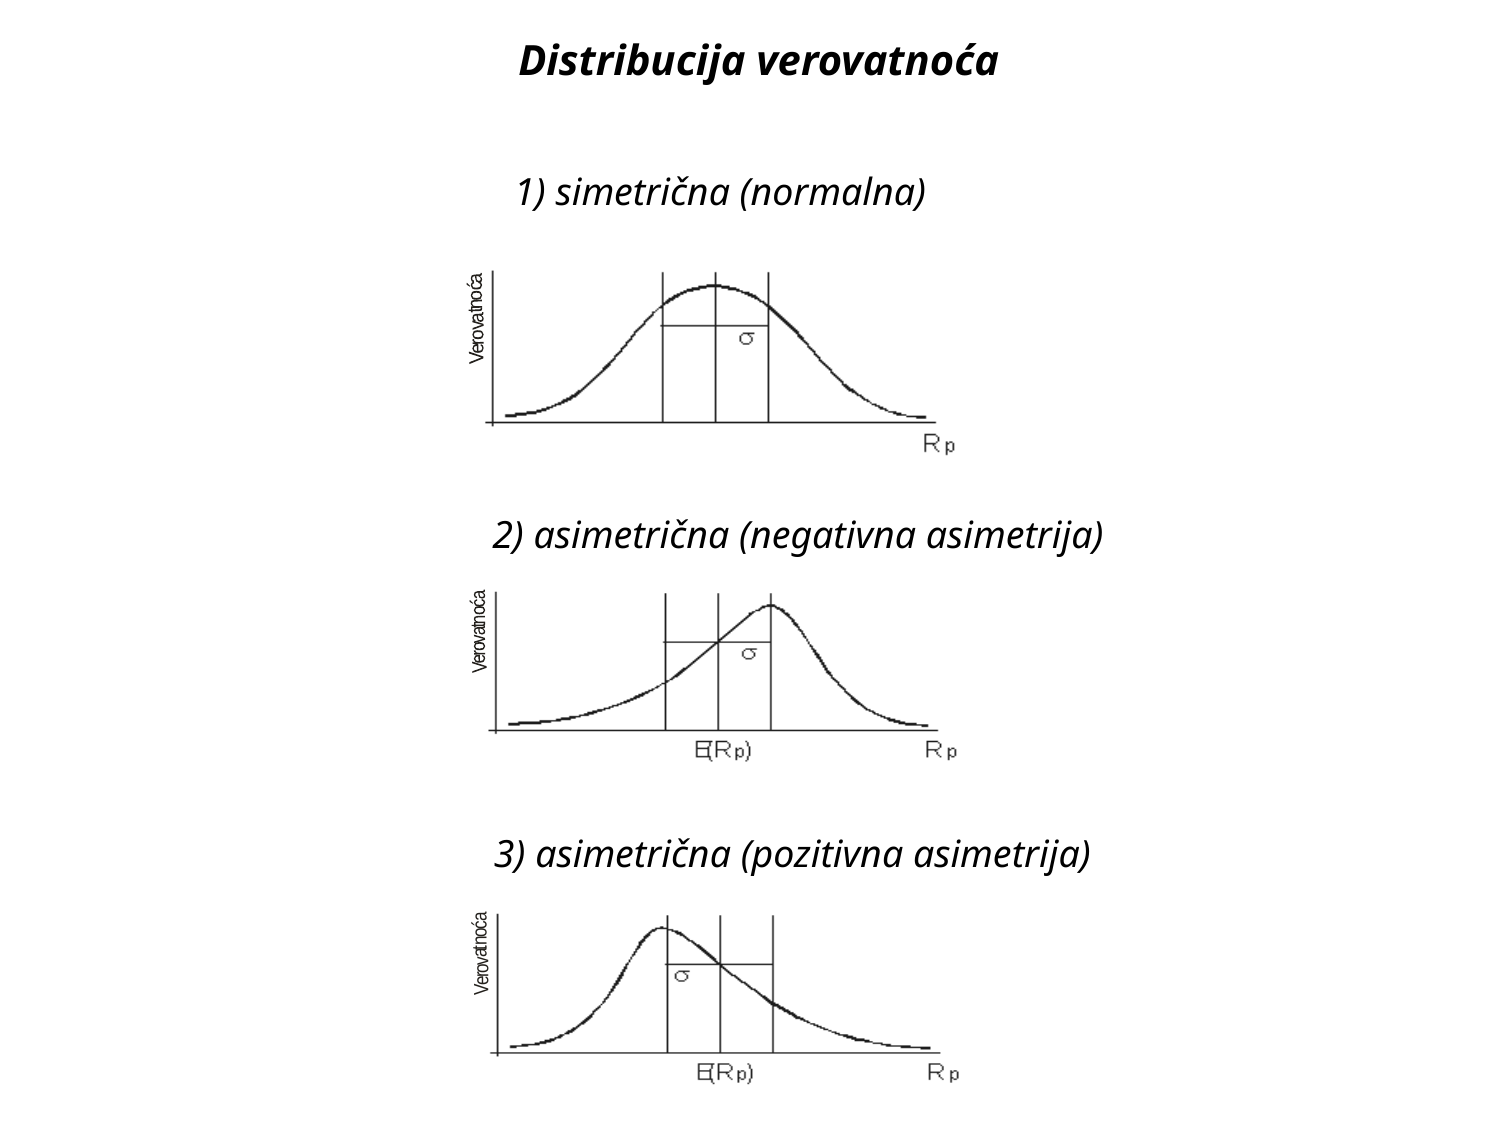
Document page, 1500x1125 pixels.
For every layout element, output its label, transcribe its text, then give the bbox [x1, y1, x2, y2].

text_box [442, 550, 1000, 784]
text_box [442, 884, 1009, 1125]
text_box Distribucija verovatnoća [503, 26, 1026, 92]
picture [442, 219, 1008, 491]
text_box 2) asimetrična (negativna asimetrija) [477, 503, 1139, 564]
text_box 1) simetrična (normalna) [499, 160, 952, 218]
text_box 3) asimetrična (pozitivna asimetrija) [479, 822, 1117, 883]
